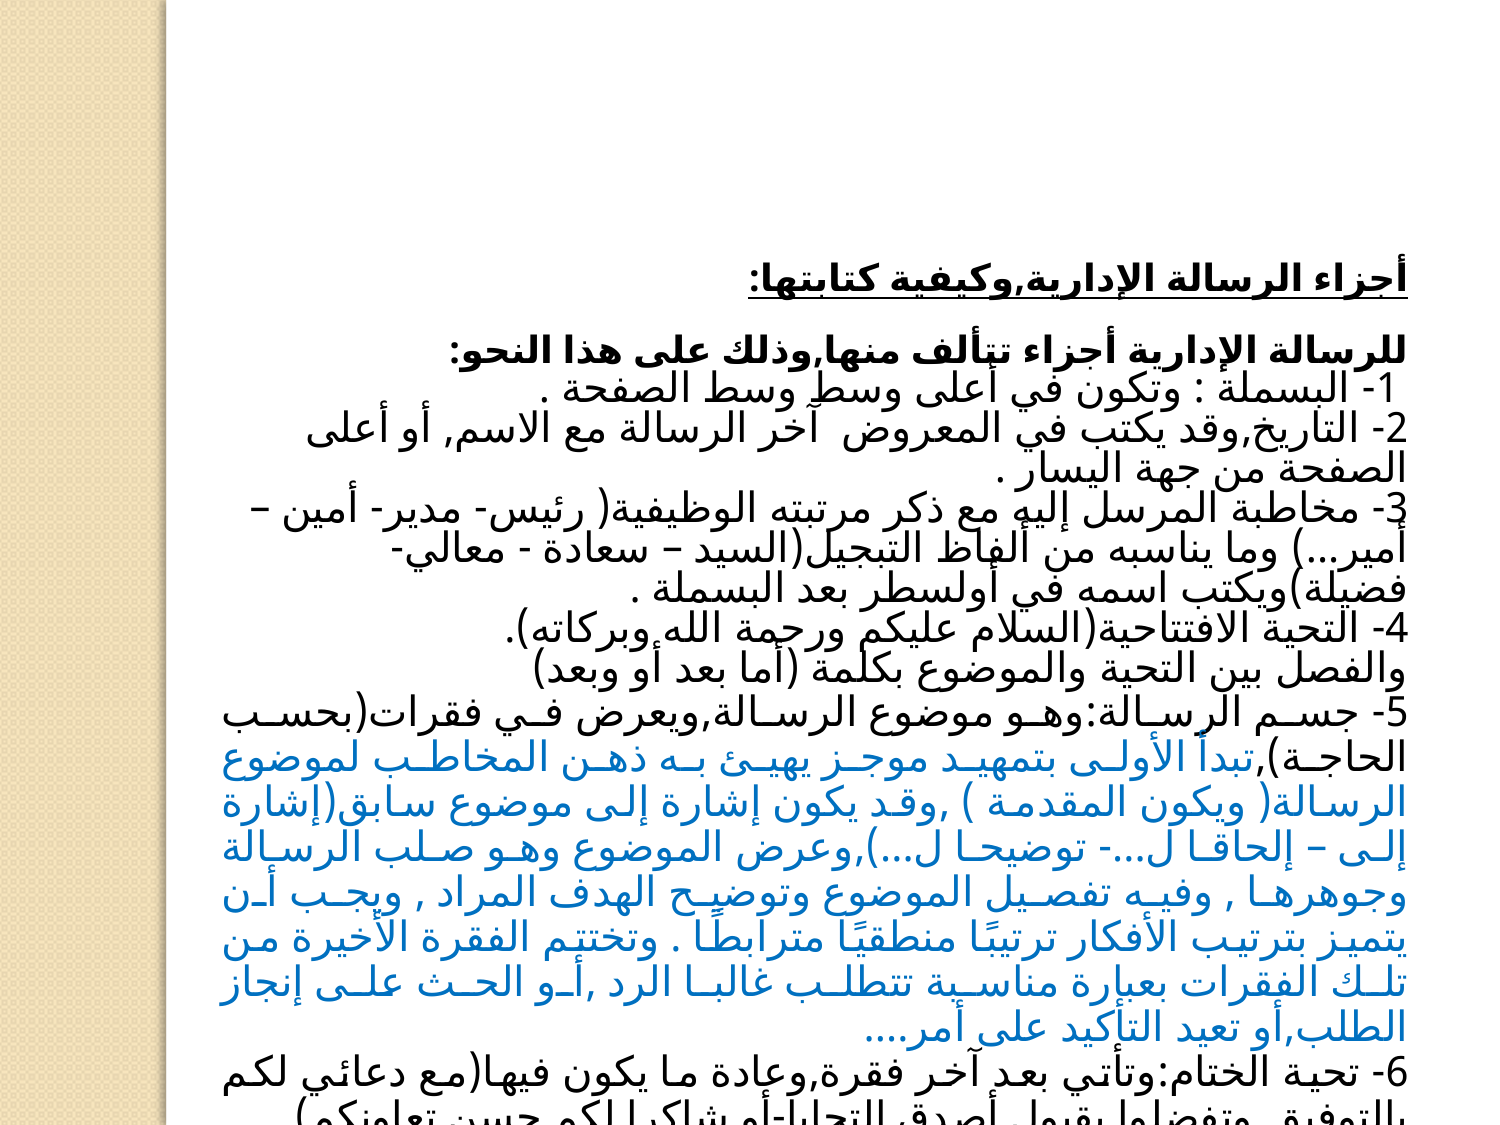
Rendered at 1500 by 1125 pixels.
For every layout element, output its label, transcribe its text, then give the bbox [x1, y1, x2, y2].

text_box أجزاء الرسالة الإدارية,وكيفية كتابتها: للرسالة الإدارية أجزاء تتألف منها,وذلك على هذا النحو: 1- البسملة : وتكون في أعلى وسط وسط الصفحة . 2- التاريخ,وقد يكتب في المعروض آخر الرسالة مع الاسم, أو أعلى الصفحة من جهة اليسار . 3- مخاطبة المرسل إليه مع ذكر مرتبته الوظيفية( رئيس- مدير- أمين – أمير...) وما يناسبه من ألفاظ التبجيل(السيد – سعادة - معالي- فضيلة)ويكتب اسمه في أولسطر بعد البسملة . 4- التحية الافتتاحية(السلام عليكم ورحمة الله وبركاته). والفصل بين التحية والموضوع بكلمة (أما بعد أو وبعد) 5- جسم الرسالة:وهو موضوع الرسالة,ويعرض في فقرات(بحسب الحاجة),تبدأ الأولى بتمهيد موجز يهيئ به ذهن المخاطب لموضوع الرسالة( ويكون المقدمة ) ,وقد يكون إشارة إلى موضوع سابق(إشارة إلى – إلحاقا ل...- توضيحا ل...),وعرض الموضوع وهو صلب الرسالة وجوهرها , وفيه تفصيل الموضوع وتوضيح الهدف المراد , ويجب أن يتميز بترتيب الأفكار ترتيبًا منطقيًا مترابطًا . وتختتم الفقرة الأخيرة من تلك الفقرات بعبارة مناسبة تتطلب غالبا الرد ,أو الحث على إنجاز الطلب,أو تعيد التأكيد على أمر.... 6- تحية الختام:وتأتي بعد آخر فقرة,وعادة ما يكون فيها(مع دعائي لكم بالتوفيق_وتفضلوا بقبول أصدق التحايا-أو شاكرا لكم حسن تعاونكم). 7 - التوقيع والاسم,وقد تكتب الوظيفة. 8- المرفقات وتكتب في نهاية الصفحة من جدة اليمين على شكل نقاط ويتم إرفاقها خلف الرسالة . [206, 255, 1424, 1125]
